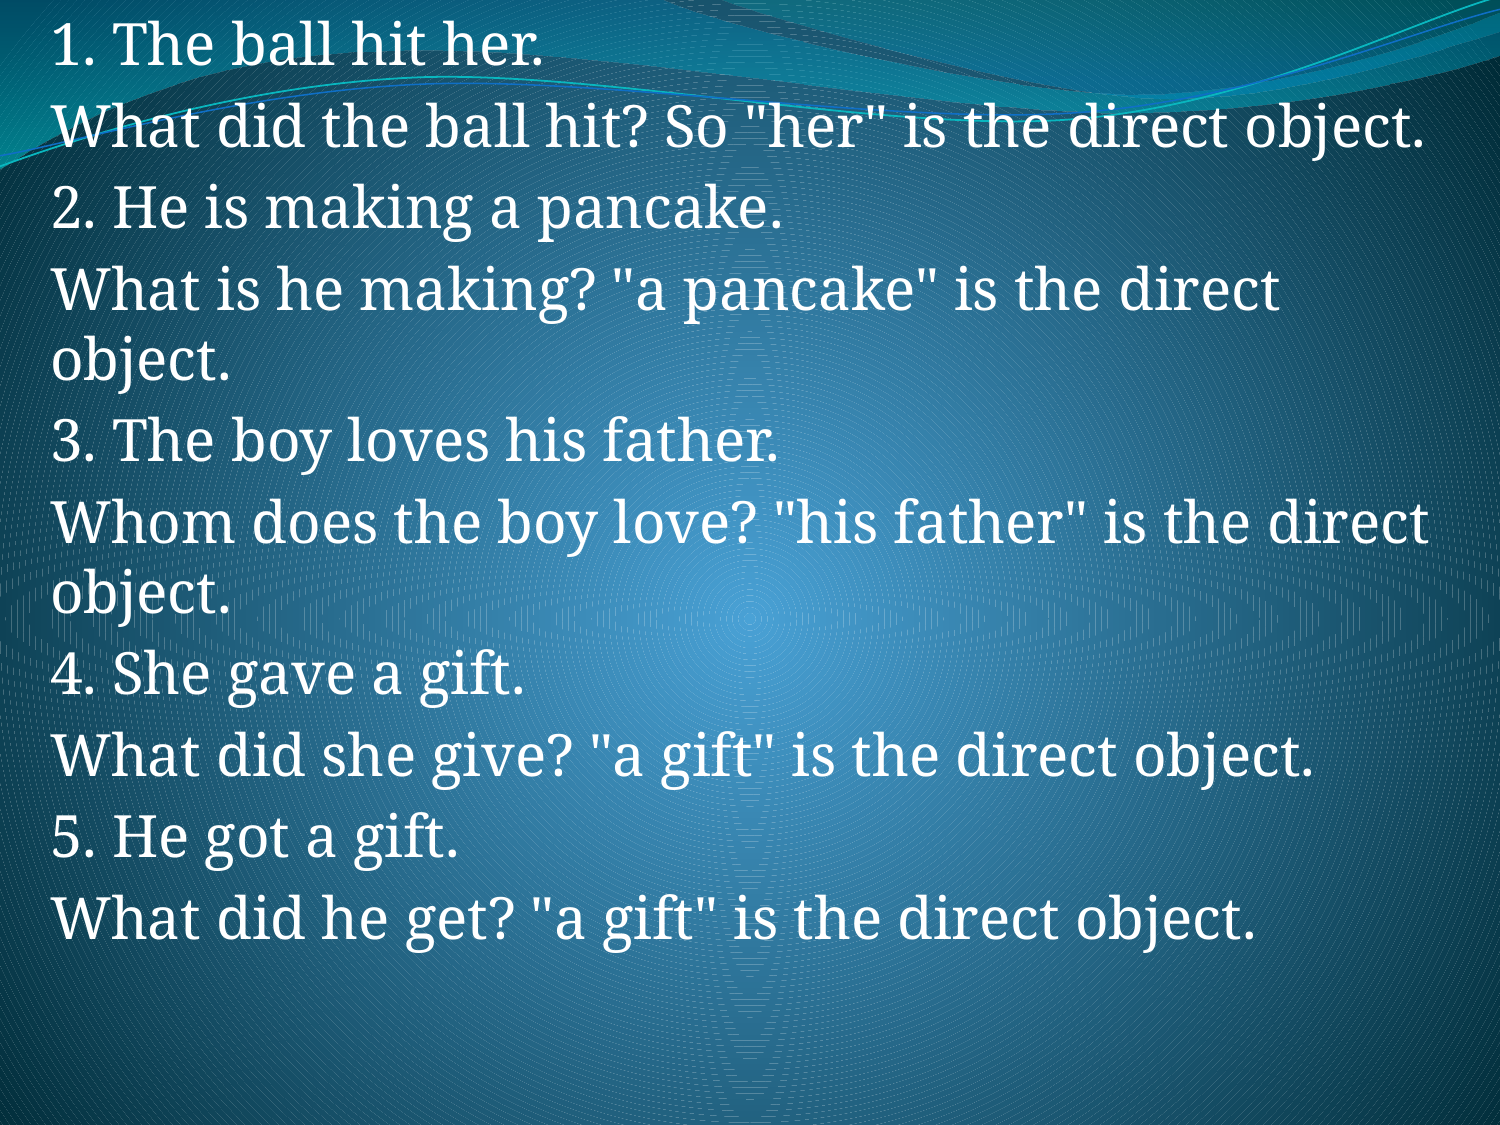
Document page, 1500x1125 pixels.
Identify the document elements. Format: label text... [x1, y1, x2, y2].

subtitle 1. The ball hit her. What did the ball hit? So "her" is the direct object. 2. He is making a pancake. What is he making? "a pancake" is the direct object. 3. The boy loves his father. Whom does the boy love? "his father" is the direct object. 4. She gave a gift. What did she give? "a gift" is the direct object. 5. He got a gift. What did he get? "a gift" is the direct object. [50, 0, 1450, 1063]
